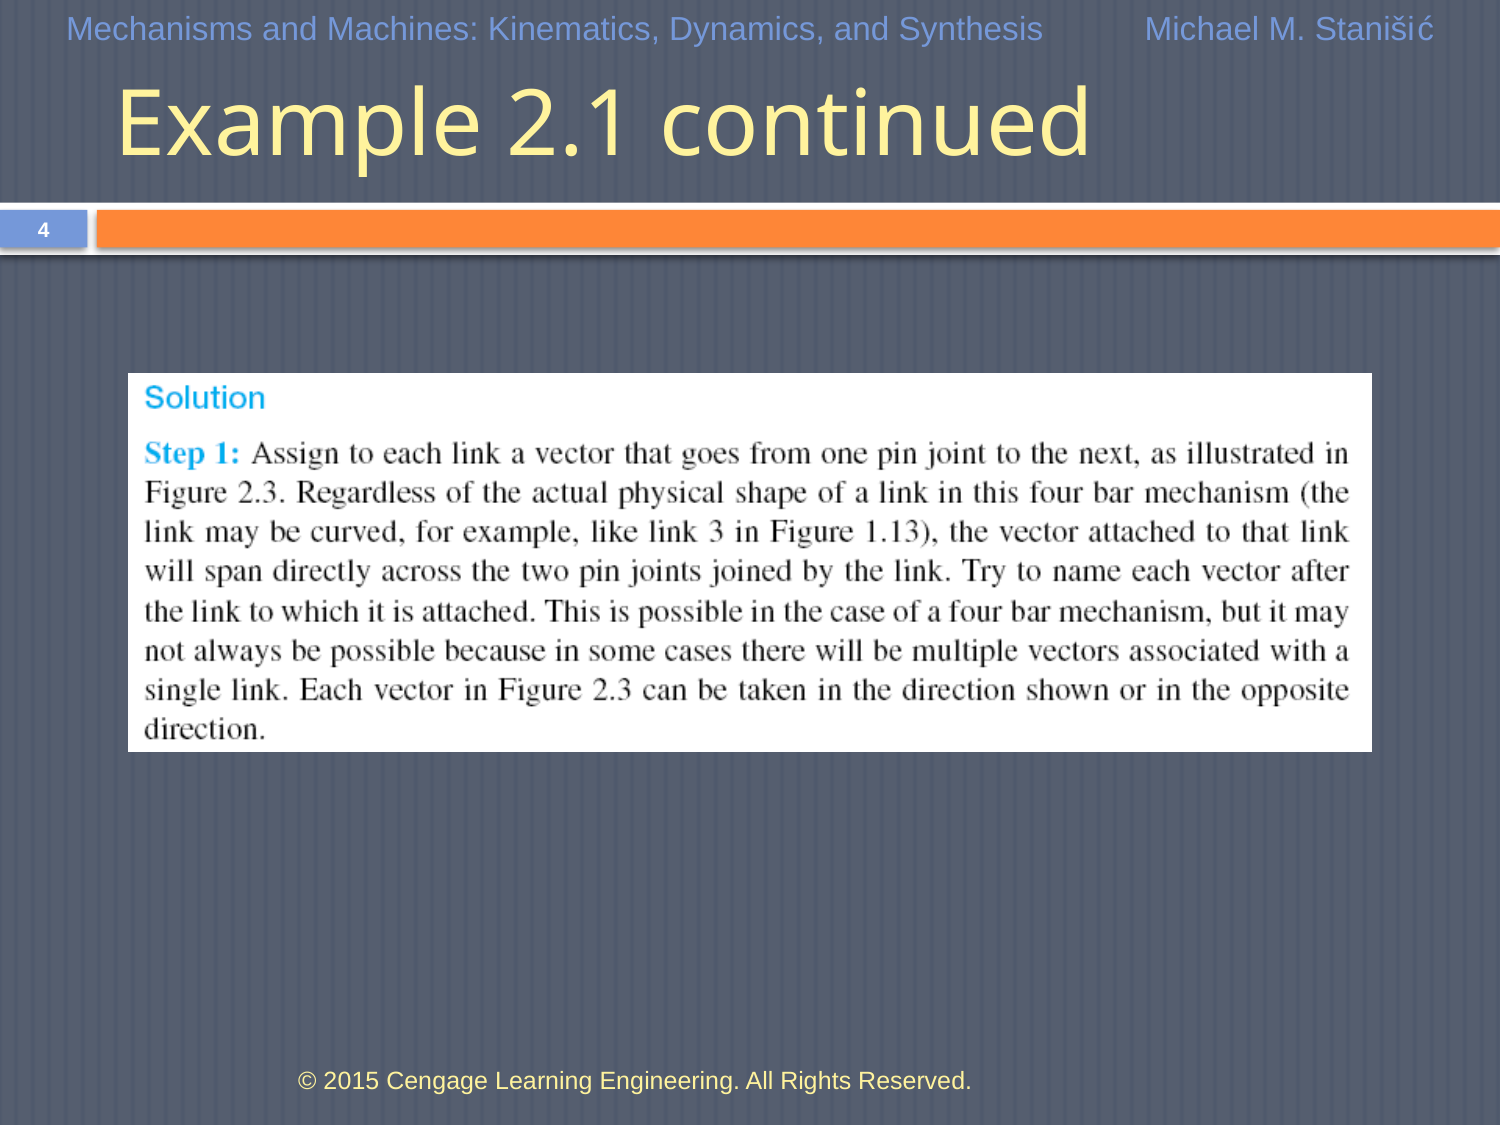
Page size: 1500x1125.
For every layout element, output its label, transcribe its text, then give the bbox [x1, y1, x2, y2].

slide_number 4 [0, 208, 88, 249]
text_box Mechanisms and Machines: Kinematics, Dynamics, and Synthesis Michael M. Stanišić [0, 0, 1500, 55]
footer © 2015 Cengage Learning Engineering. All Rights Reserved. [106, 1050, 996, 1110]
picture [127, 373, 1373, 752]
title Example 2.1 continued [99, 55, 1438, 201]
